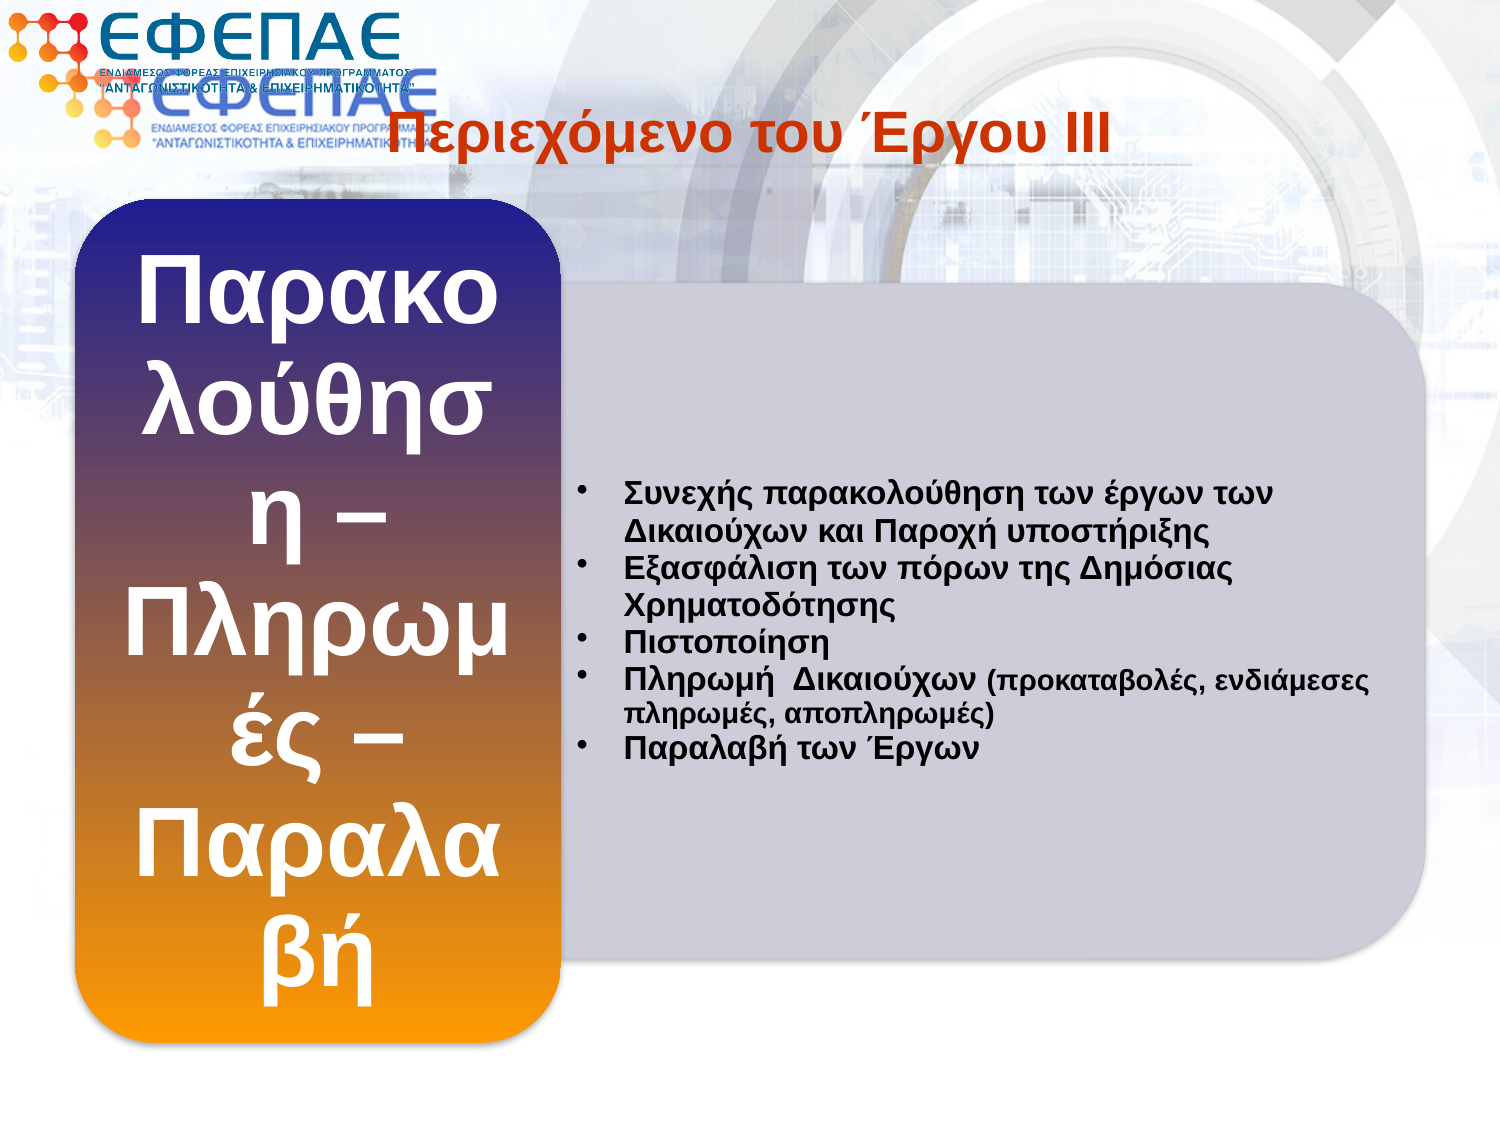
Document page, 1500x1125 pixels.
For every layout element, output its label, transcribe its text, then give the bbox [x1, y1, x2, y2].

title Περιεχόμενο του Έργου ΙΙΙ [76, 70, 1424, 188]
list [74, 198, 1426, 1044]
picture [0, 0, 423, 106]
table_cell 15 [0, 0, 1500, 1125]
